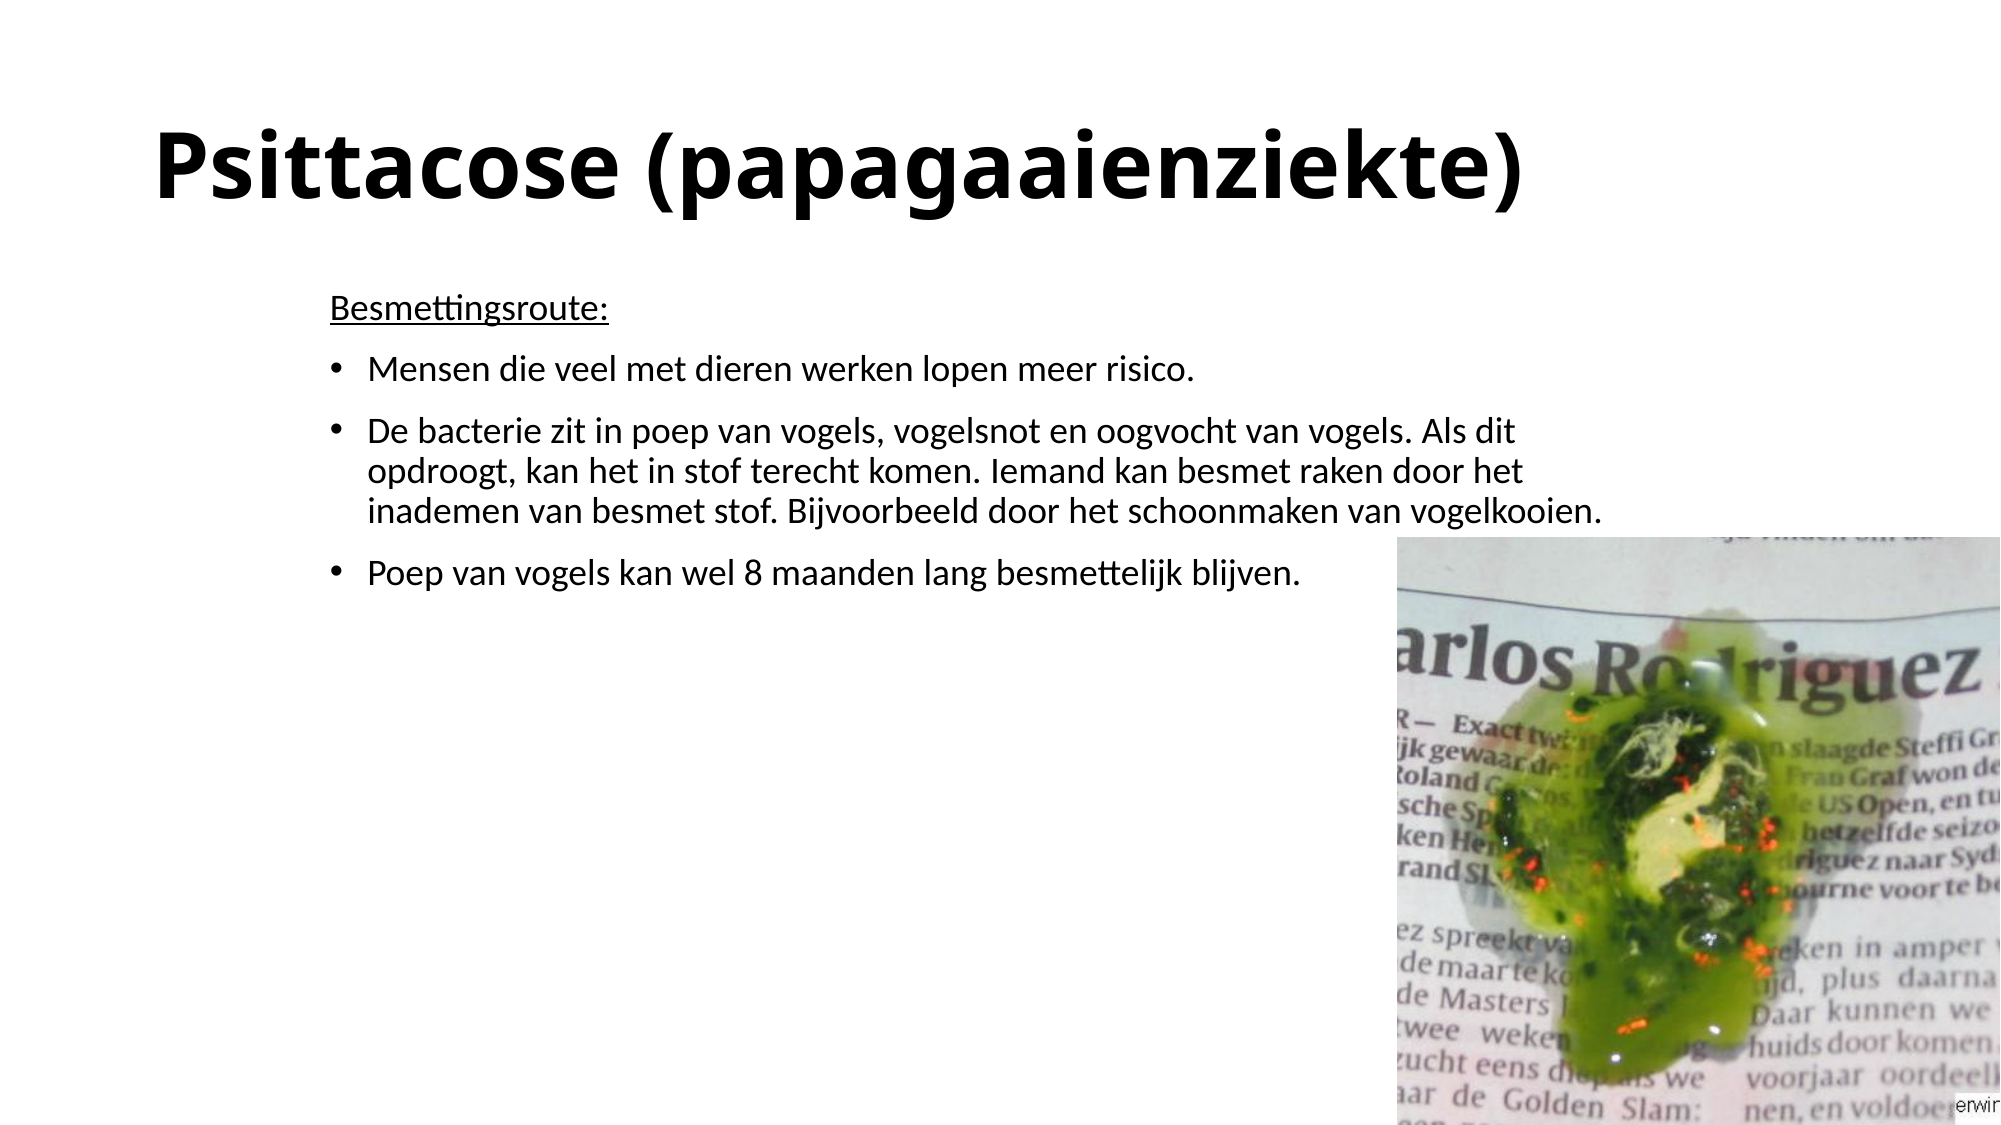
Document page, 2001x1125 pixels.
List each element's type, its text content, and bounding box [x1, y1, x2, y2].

picture [1397, 537, 2000, 1125]
list Besmettingsroute: Mensen die veel met dieren werken lopen meer risico. De bacterie zit in poep van vogels, vogelsnot en oogvocht van vogels. Als dit opdroogt, kan het in stof terecht komen. Iemand kan besmet raken door het inademen van besmet stof. Bijvoorbeeld door het schoonmaken van vogelkooien. Poep van vogels kan wel 8 maanden lang besmettelijk blijven. [314, 219, 1665, 1052]
title Psittacose (papagaaienziekte) [137, 59, 1863, 278]
